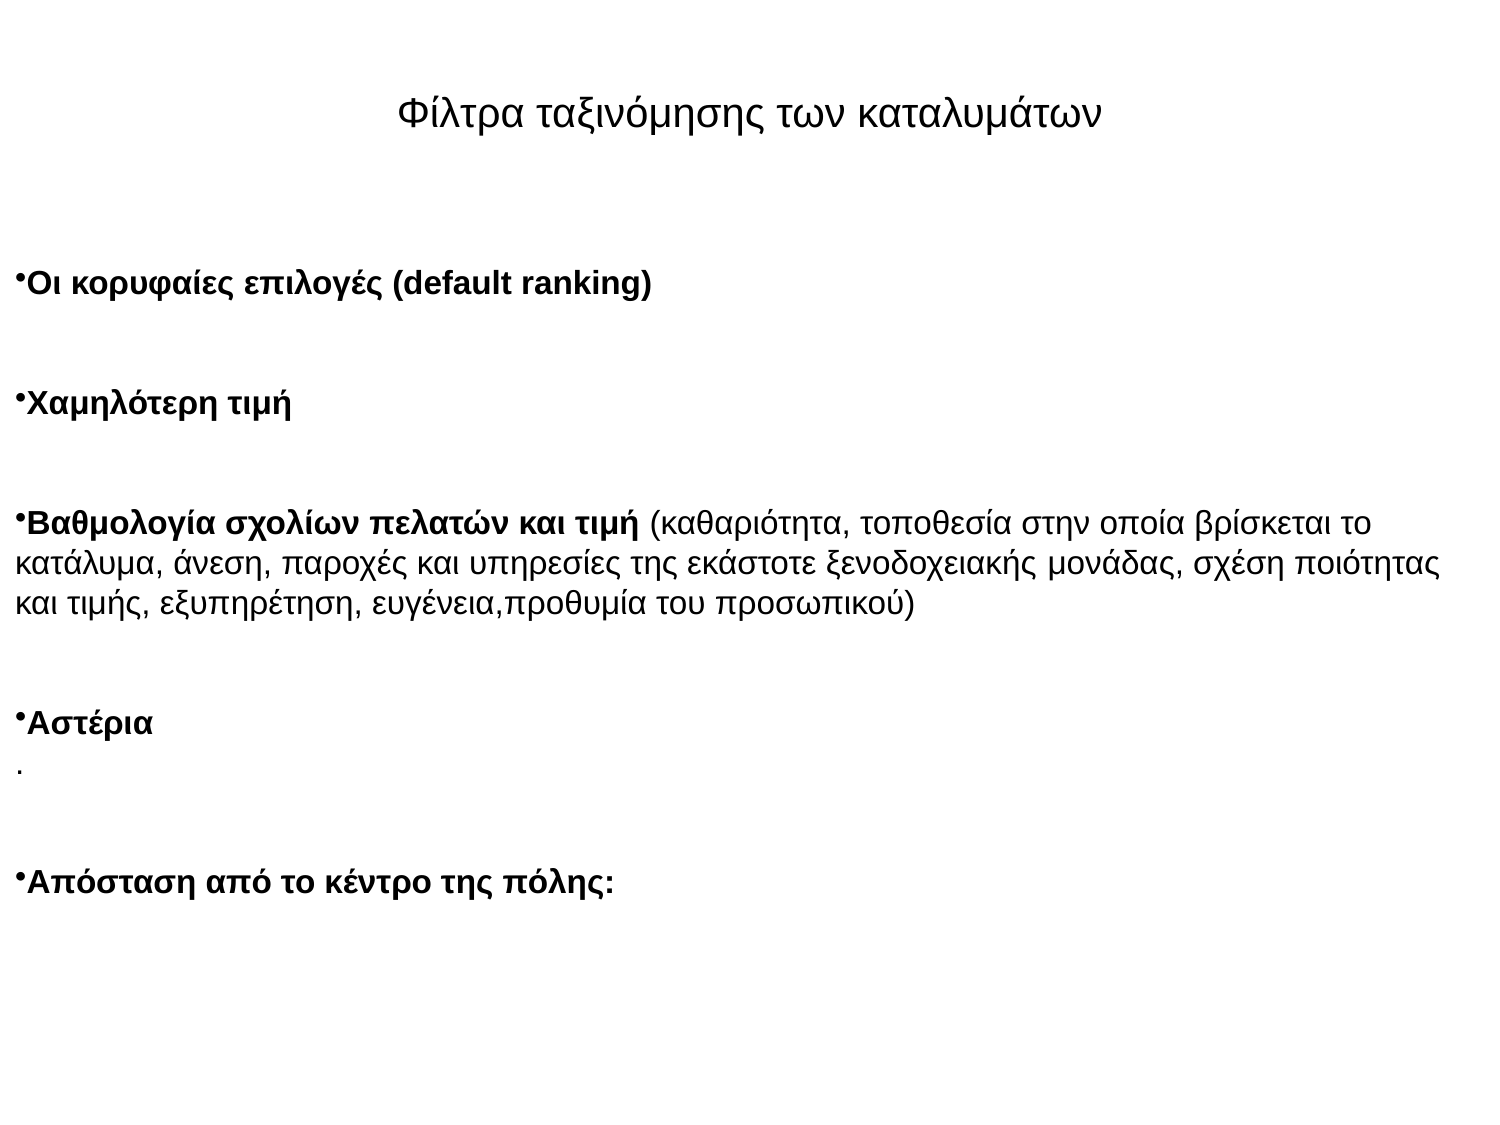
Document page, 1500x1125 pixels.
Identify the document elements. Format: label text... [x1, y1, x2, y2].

text_box Οι κορυφαίες επιλογές (default ranking) Χαμηλότερη τιμή Βαθμολογία σχολίων πελατών και τιμή (καθαριότητα, τοποθεσία στην οποία βρίσκεται το κατάλυμα, άνεση, παροχές και υπηρεσίες της εκάστοτε ξενοδοχειακής μονάδας, σχέση ποιότητας και τιμής, εξυπηρέτηση, ευγένεια,προθυμία του προσωπικού) Αστέρια . Απόσταση από το κέντρο της πόλης: [0, 214, 1500, 908]
text_box Φίλτρα ταξινόμησης των καταλυμάτων [382, 78, 1118, 143]
